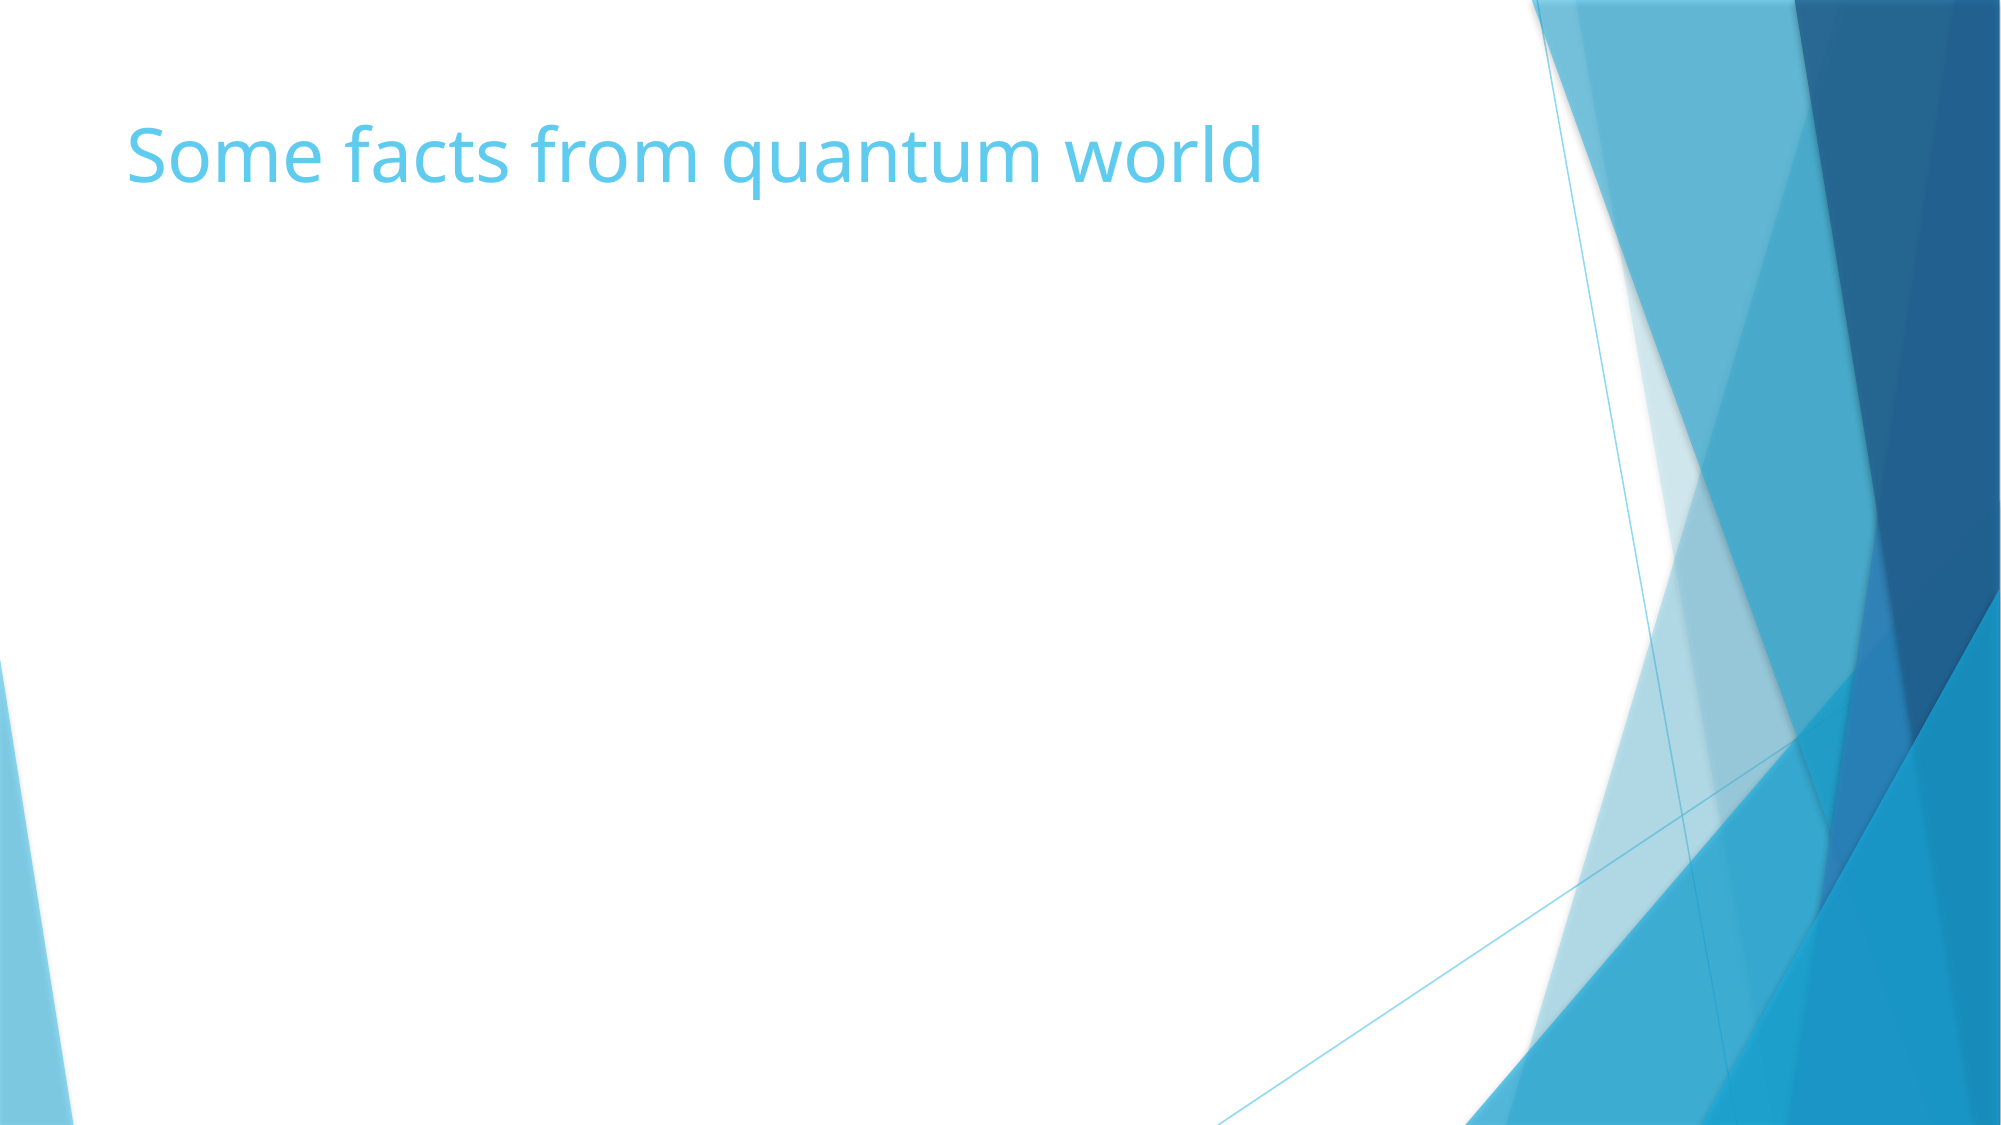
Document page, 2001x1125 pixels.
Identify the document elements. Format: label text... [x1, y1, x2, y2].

title Some facts from quantum world [111, 99, 1522, 317]
